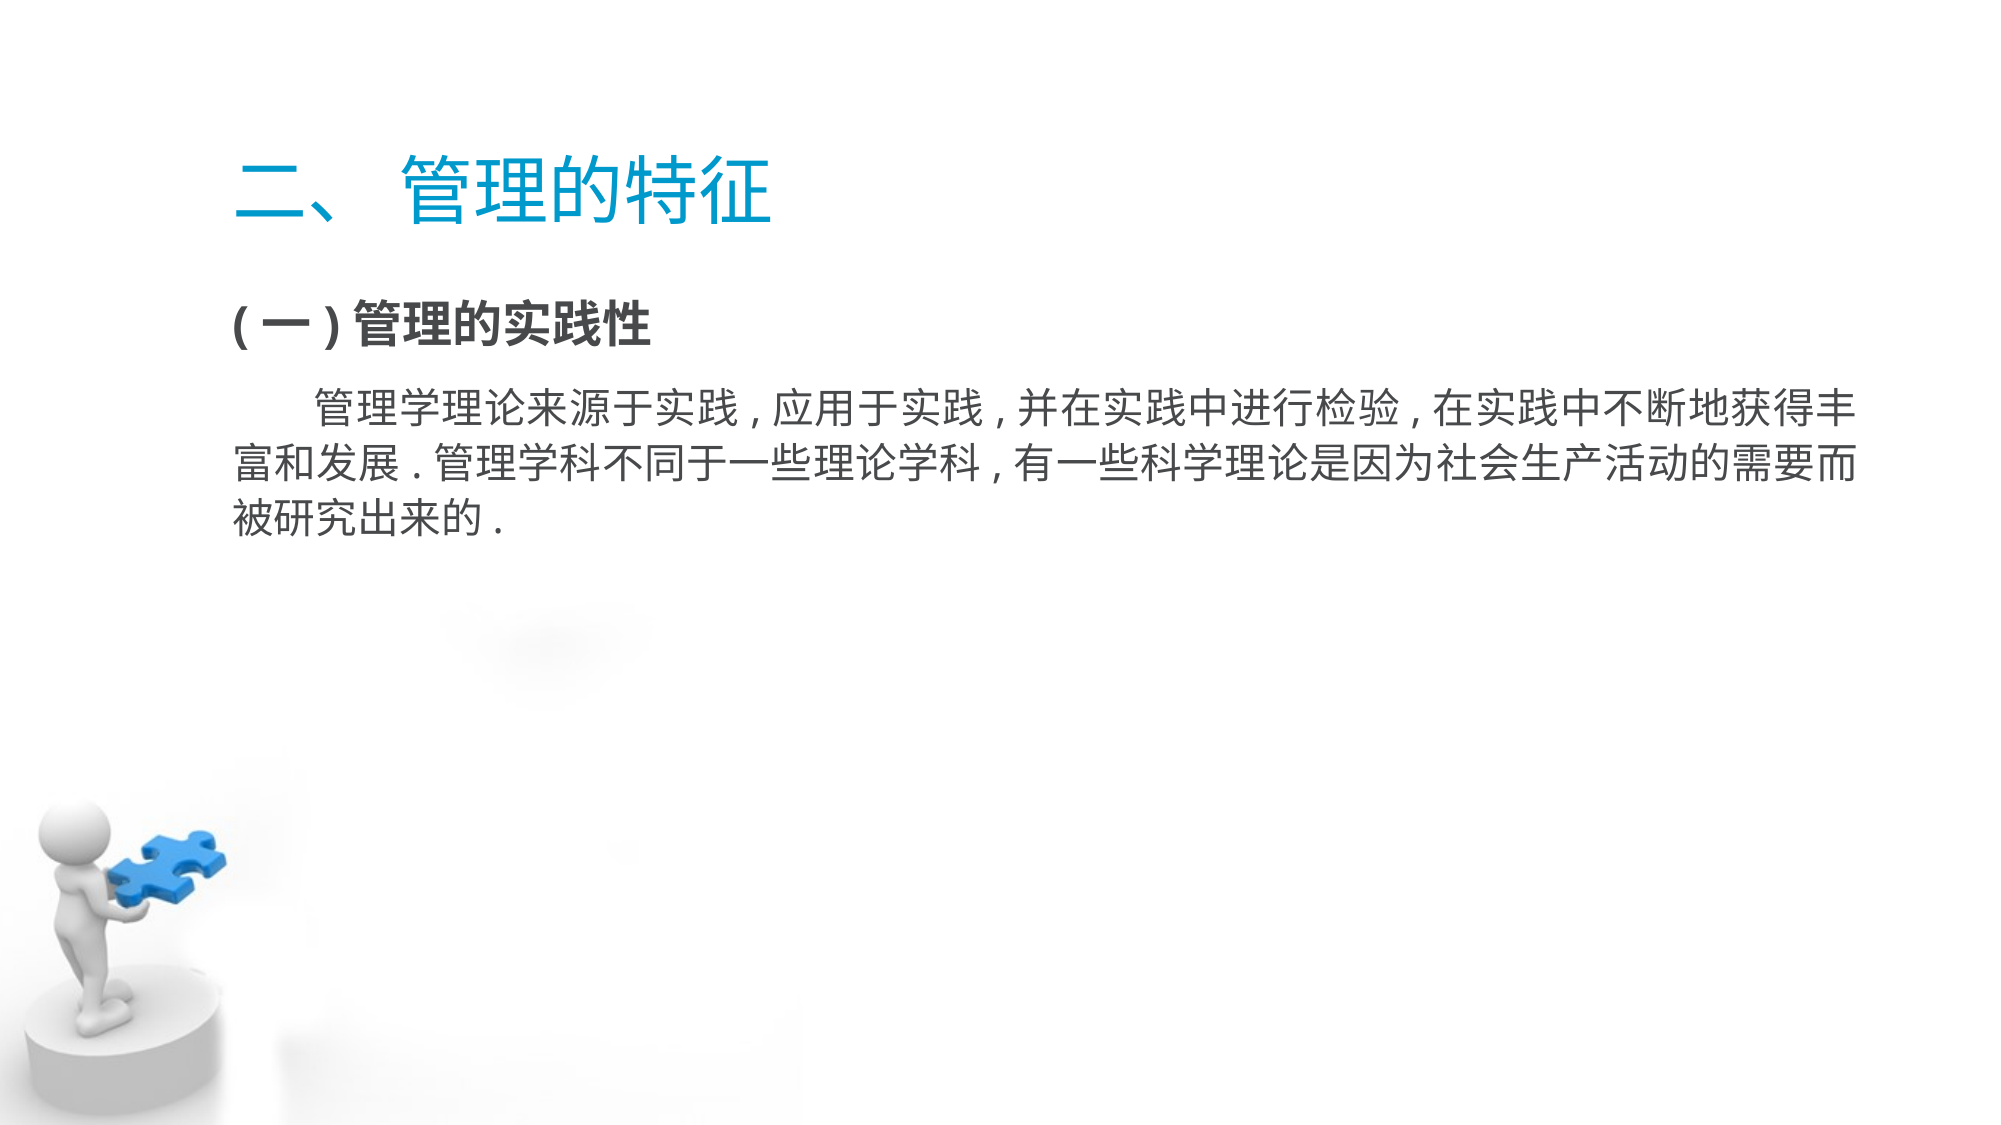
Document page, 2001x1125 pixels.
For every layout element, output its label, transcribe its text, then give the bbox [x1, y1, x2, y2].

picture [0, 383, 1296, 1125]
list (一)管理的实践性 管理学理论来源于实践,应用于实践,并在实践中进行检验,在实践中不断地获得丰 富和发展.管理学科不同于一些理论学科,有一些科学理论是因为社会生产活动的需要而 被研究出来的. [217, 278, 1873, 1014]
title 二、 管理的特征 [217, 128, 1880, 260]
